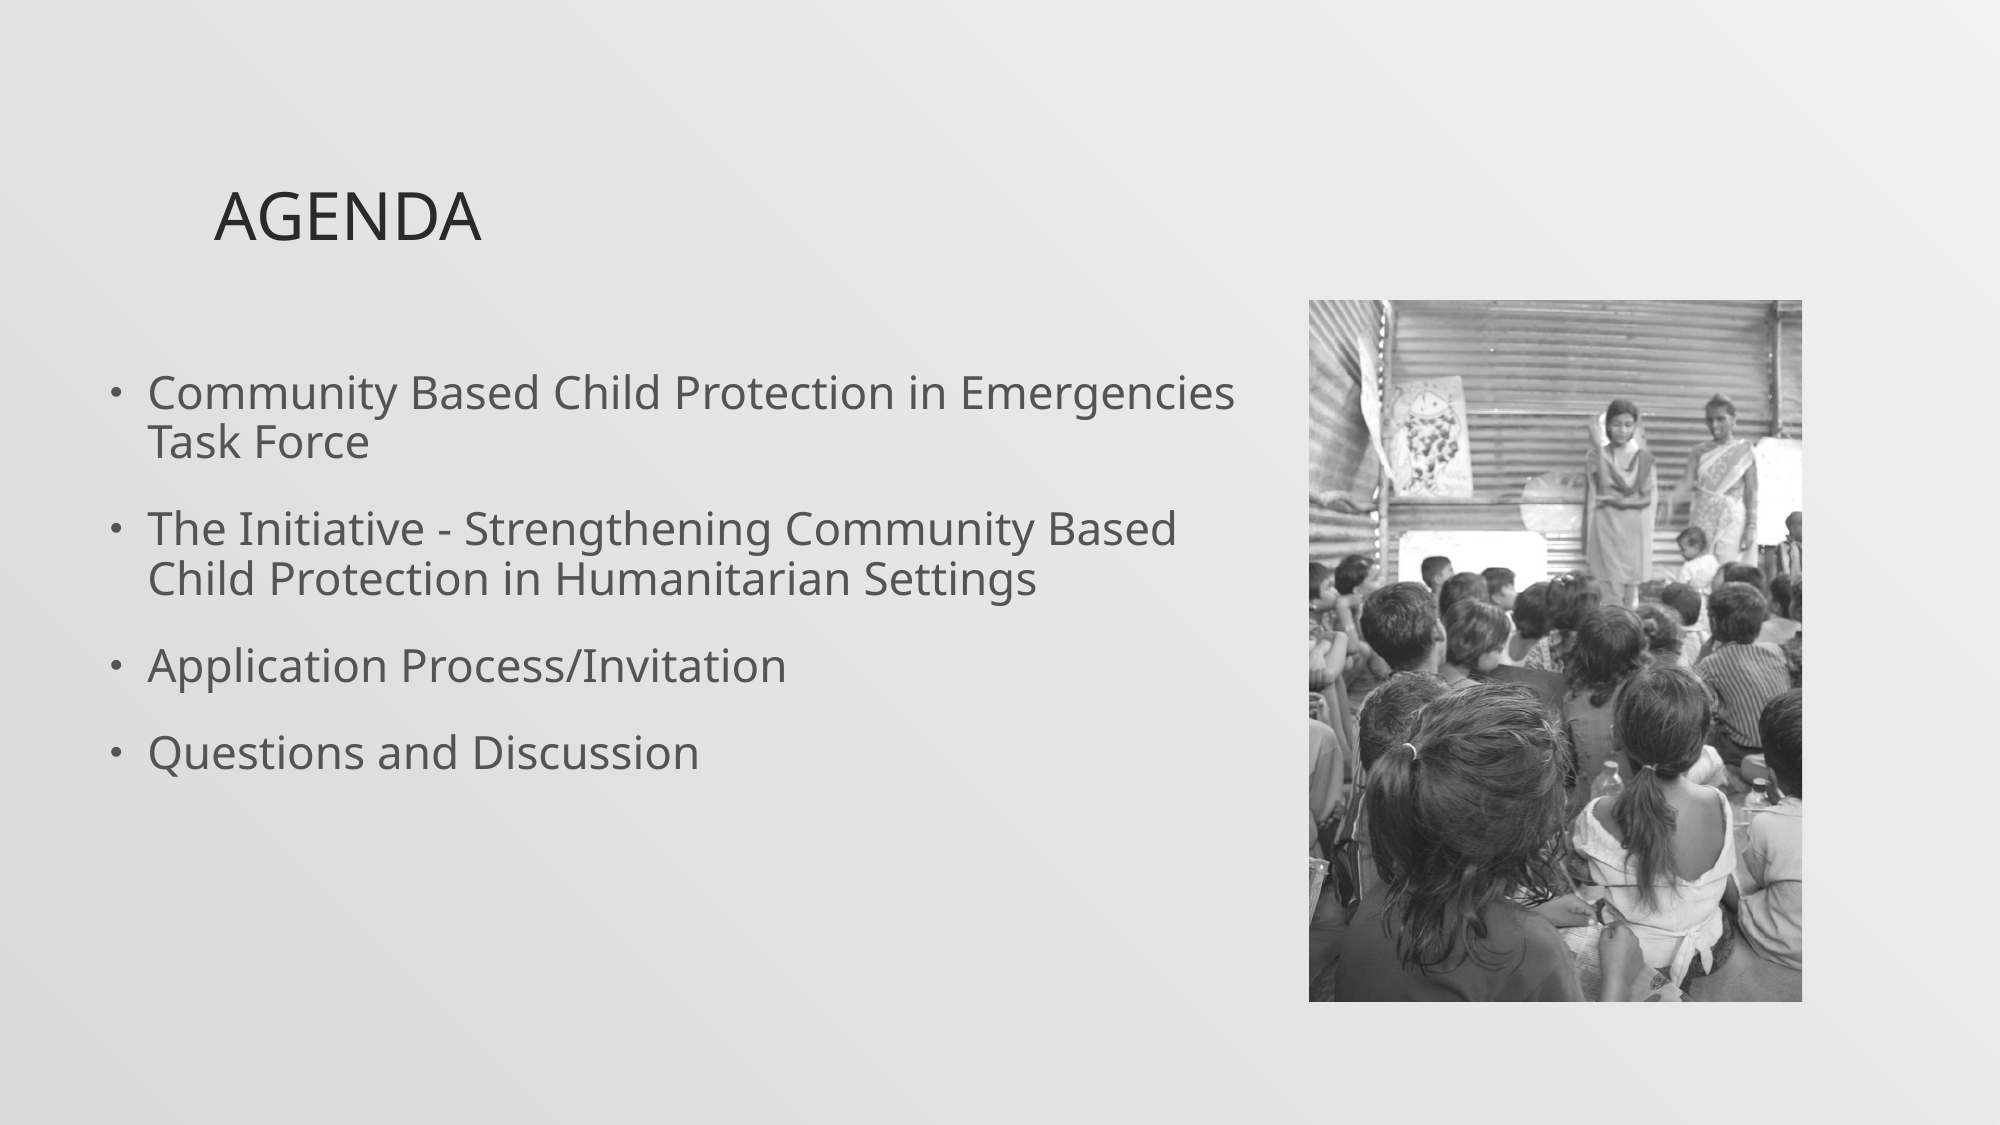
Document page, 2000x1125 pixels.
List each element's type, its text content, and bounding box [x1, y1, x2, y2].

text_box [1309, 299, 1803, 1002]
list Community Based Child Protection in Emergencies Task Force The Initiative - Strengthening Community Based Child Protection in Humanitarian Settings Application Process/Invitation Questions and Discussion [87, 362, 1275, 925]
title Agenda [199, 45, 1800, 263]
